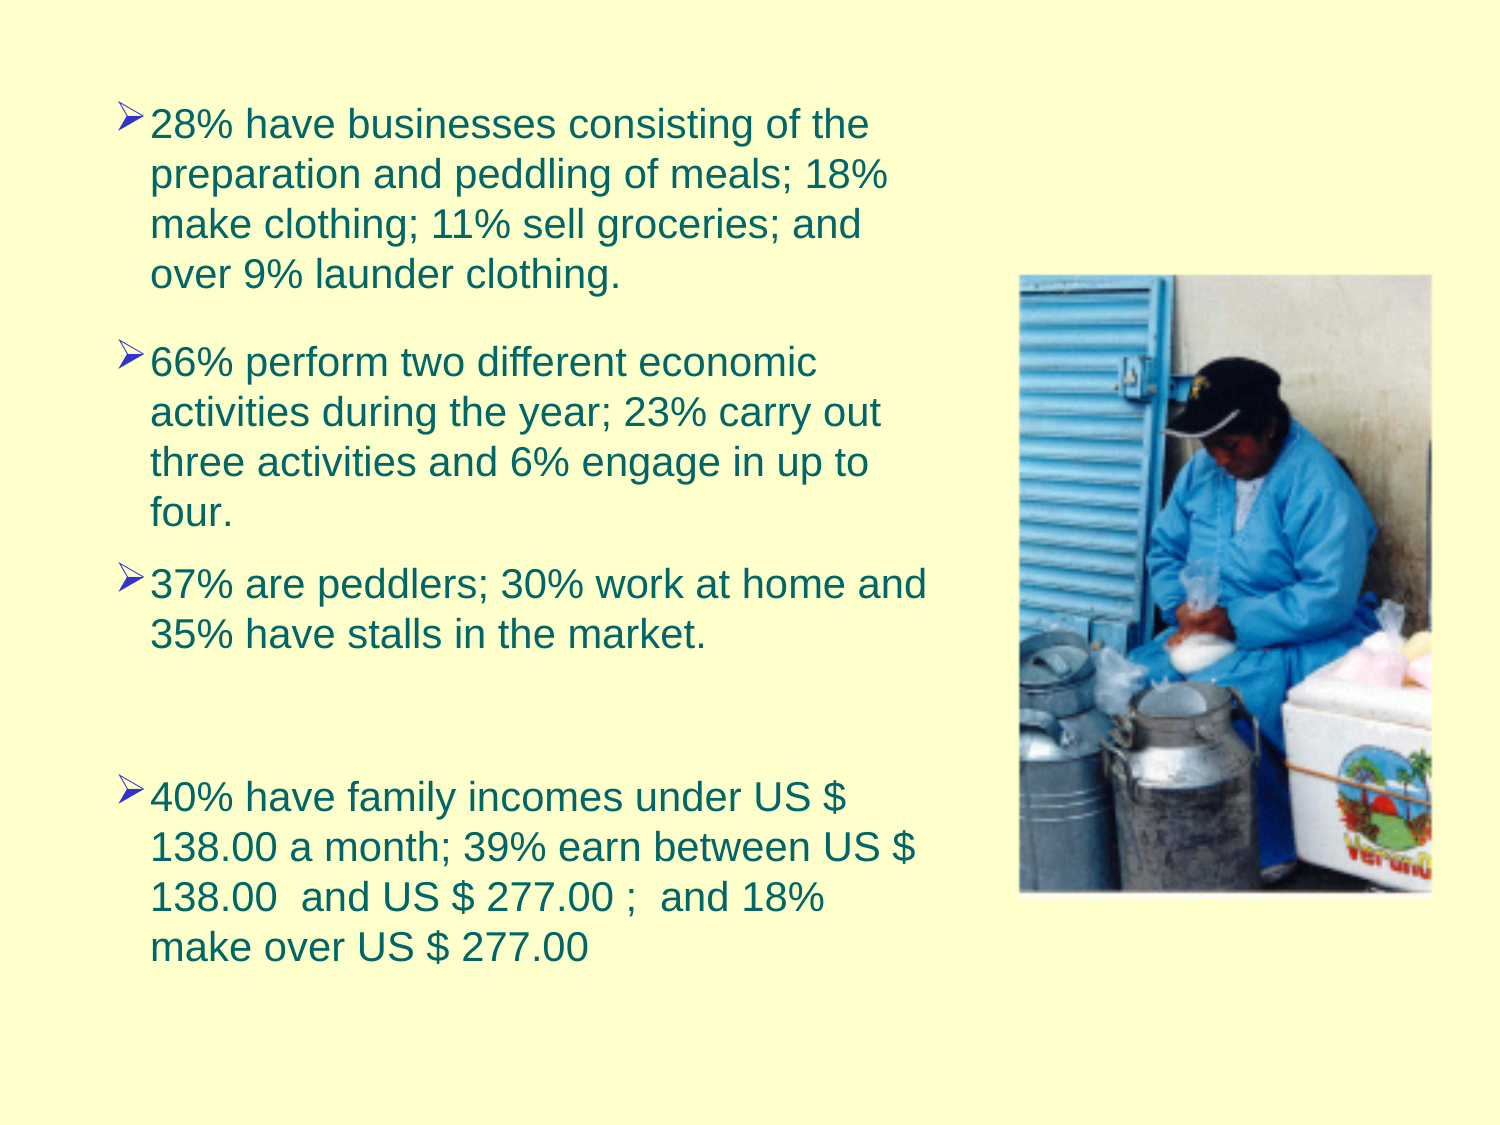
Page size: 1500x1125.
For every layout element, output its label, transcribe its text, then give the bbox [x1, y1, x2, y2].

text_box 28% have businesses consisting of the preparation and peddling of meals; 18% make clothing; 11% sell groceries; and over 9% launder clothing. [99, 89, 938, 305]
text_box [1012, 262, 1438, 902]
text_box 40% have family incomes under US $ 138.00 a month; 39% earn between US $ 138.00 and US $ 277.00 ; and 18% make over US $ 277.00 [99, 762, 950, 978]
text_box 37% are peddlers; 30% work at home and 35% have stalls in the market. [99, 549, 975, 665]
text_box 66% perform two different economic activities during the year; 23% carry out three activities and 6% engage in up to four. [99, 327, 950, 542]
